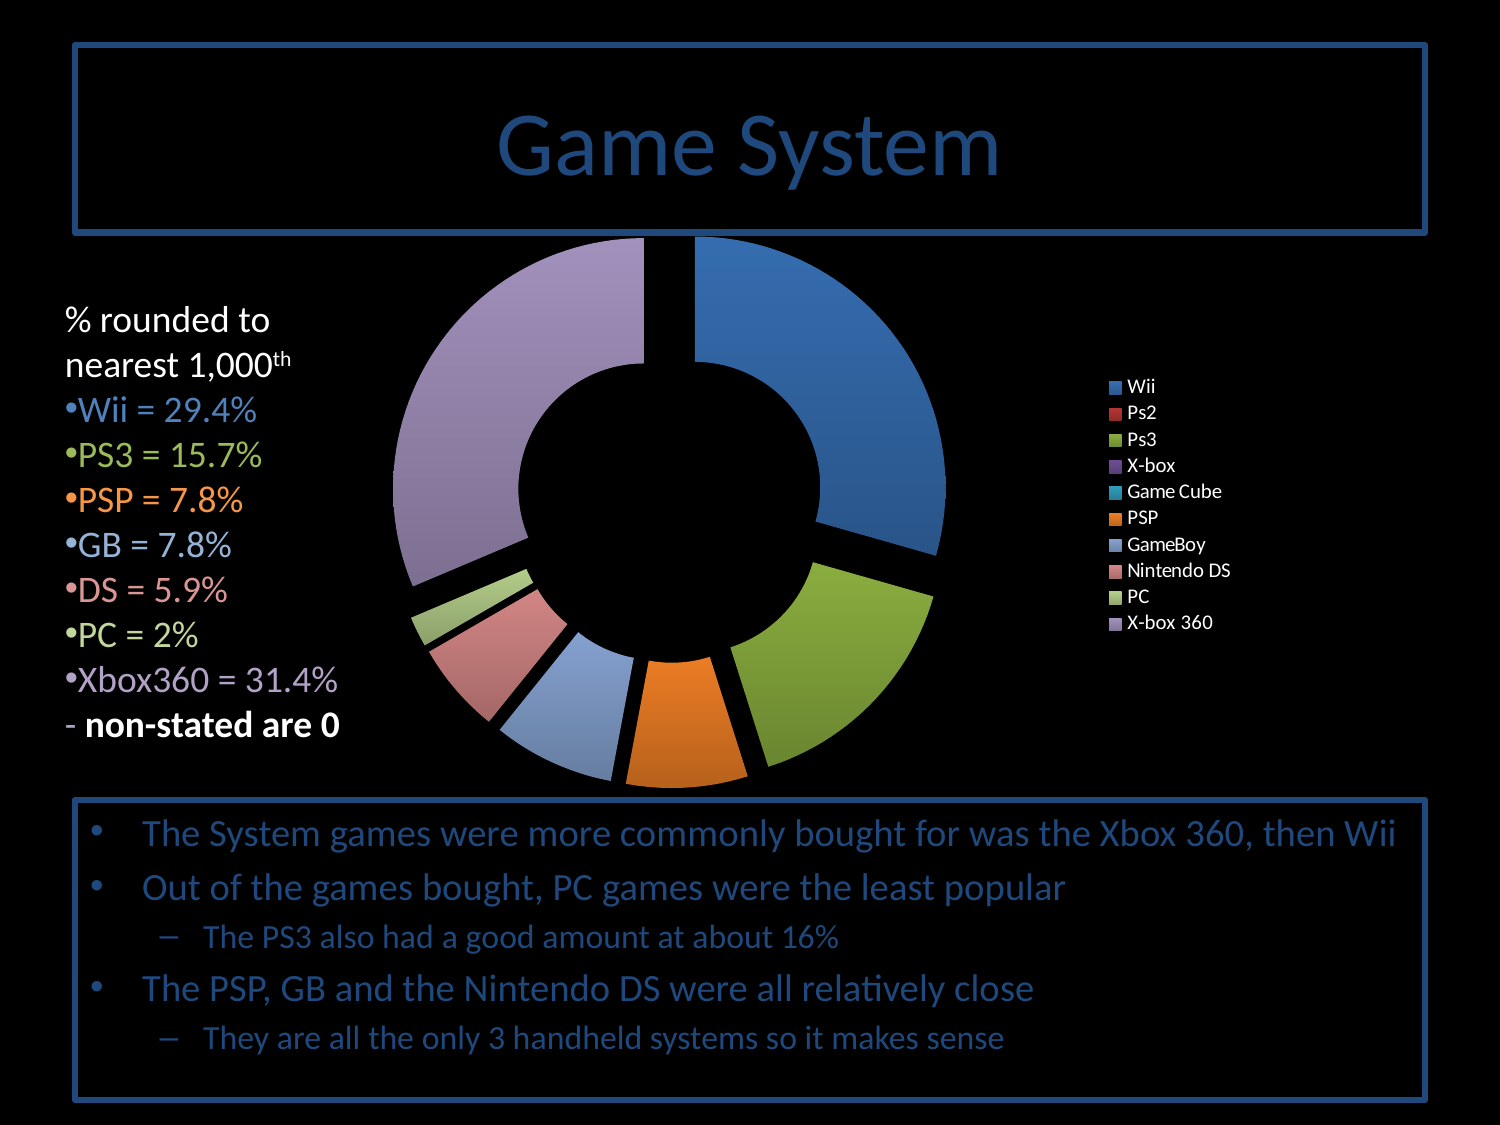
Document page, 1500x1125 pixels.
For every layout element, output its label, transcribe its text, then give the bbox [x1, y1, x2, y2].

text_box % rounded to nearest 1,000th Wii = 29.4% PS3 = 15.7% PSP = 7.8% GB = 7.8% DS = 5.9% PC = 2% Xbox360 = 31.4% - non-stated are 0 [49, 287, 232, 753]
chart [237, 212, 1251, 801]
list The System games were more commonly bought for was the Xbox 360, then Wii Out of the games bought, PC games were the least popular The PS3 also had a good amount at about 16% The PSP, GB and the Nintendo DS were all relatively close They are all the only 3 handheld systems so it makes sense [75, 800, 1425, 1100]
title Game System [75, 45, 1425, 233]
